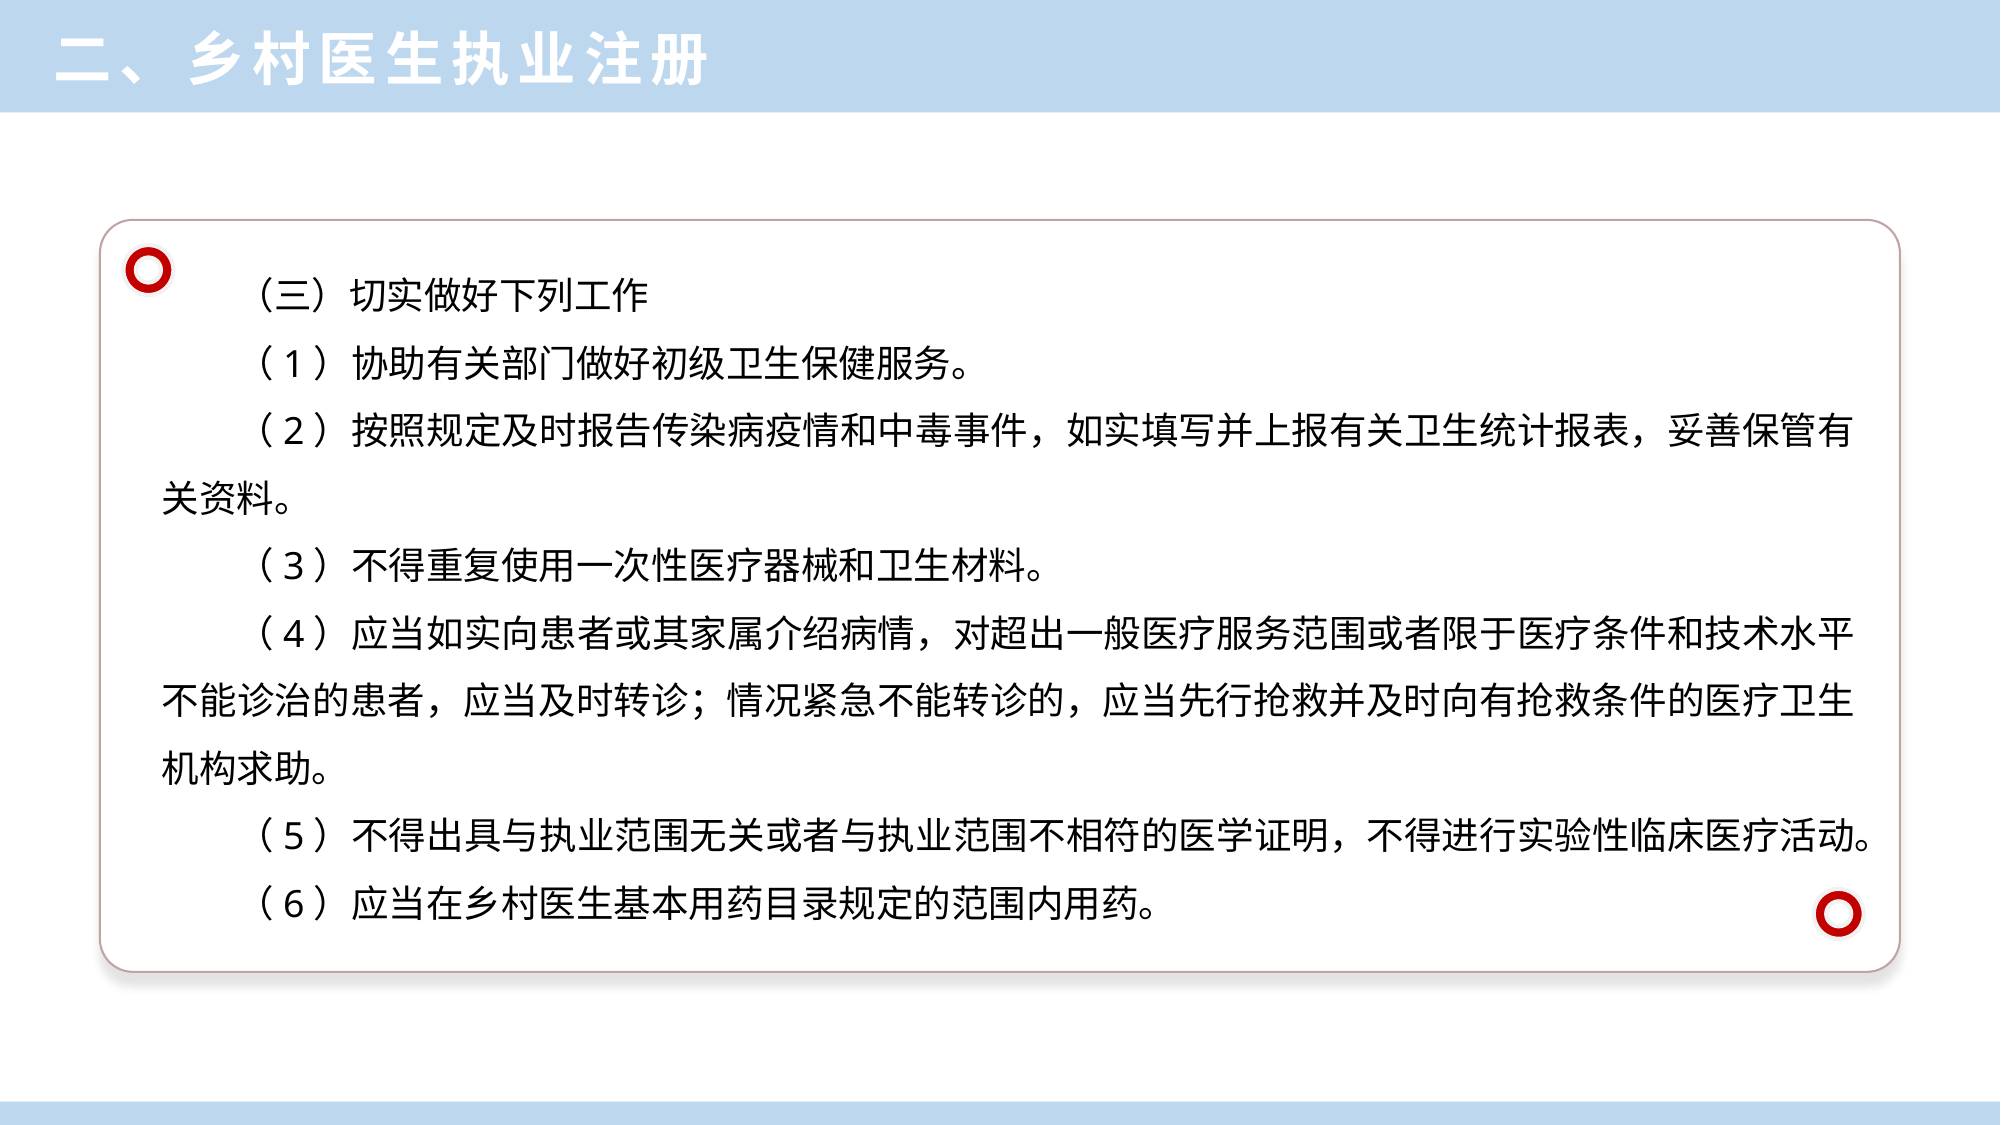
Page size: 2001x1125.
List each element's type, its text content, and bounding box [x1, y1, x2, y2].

text_box 二、乡村医生执业注册 [41, 16, 722, 98]
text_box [99, 219, 1900, 972]
